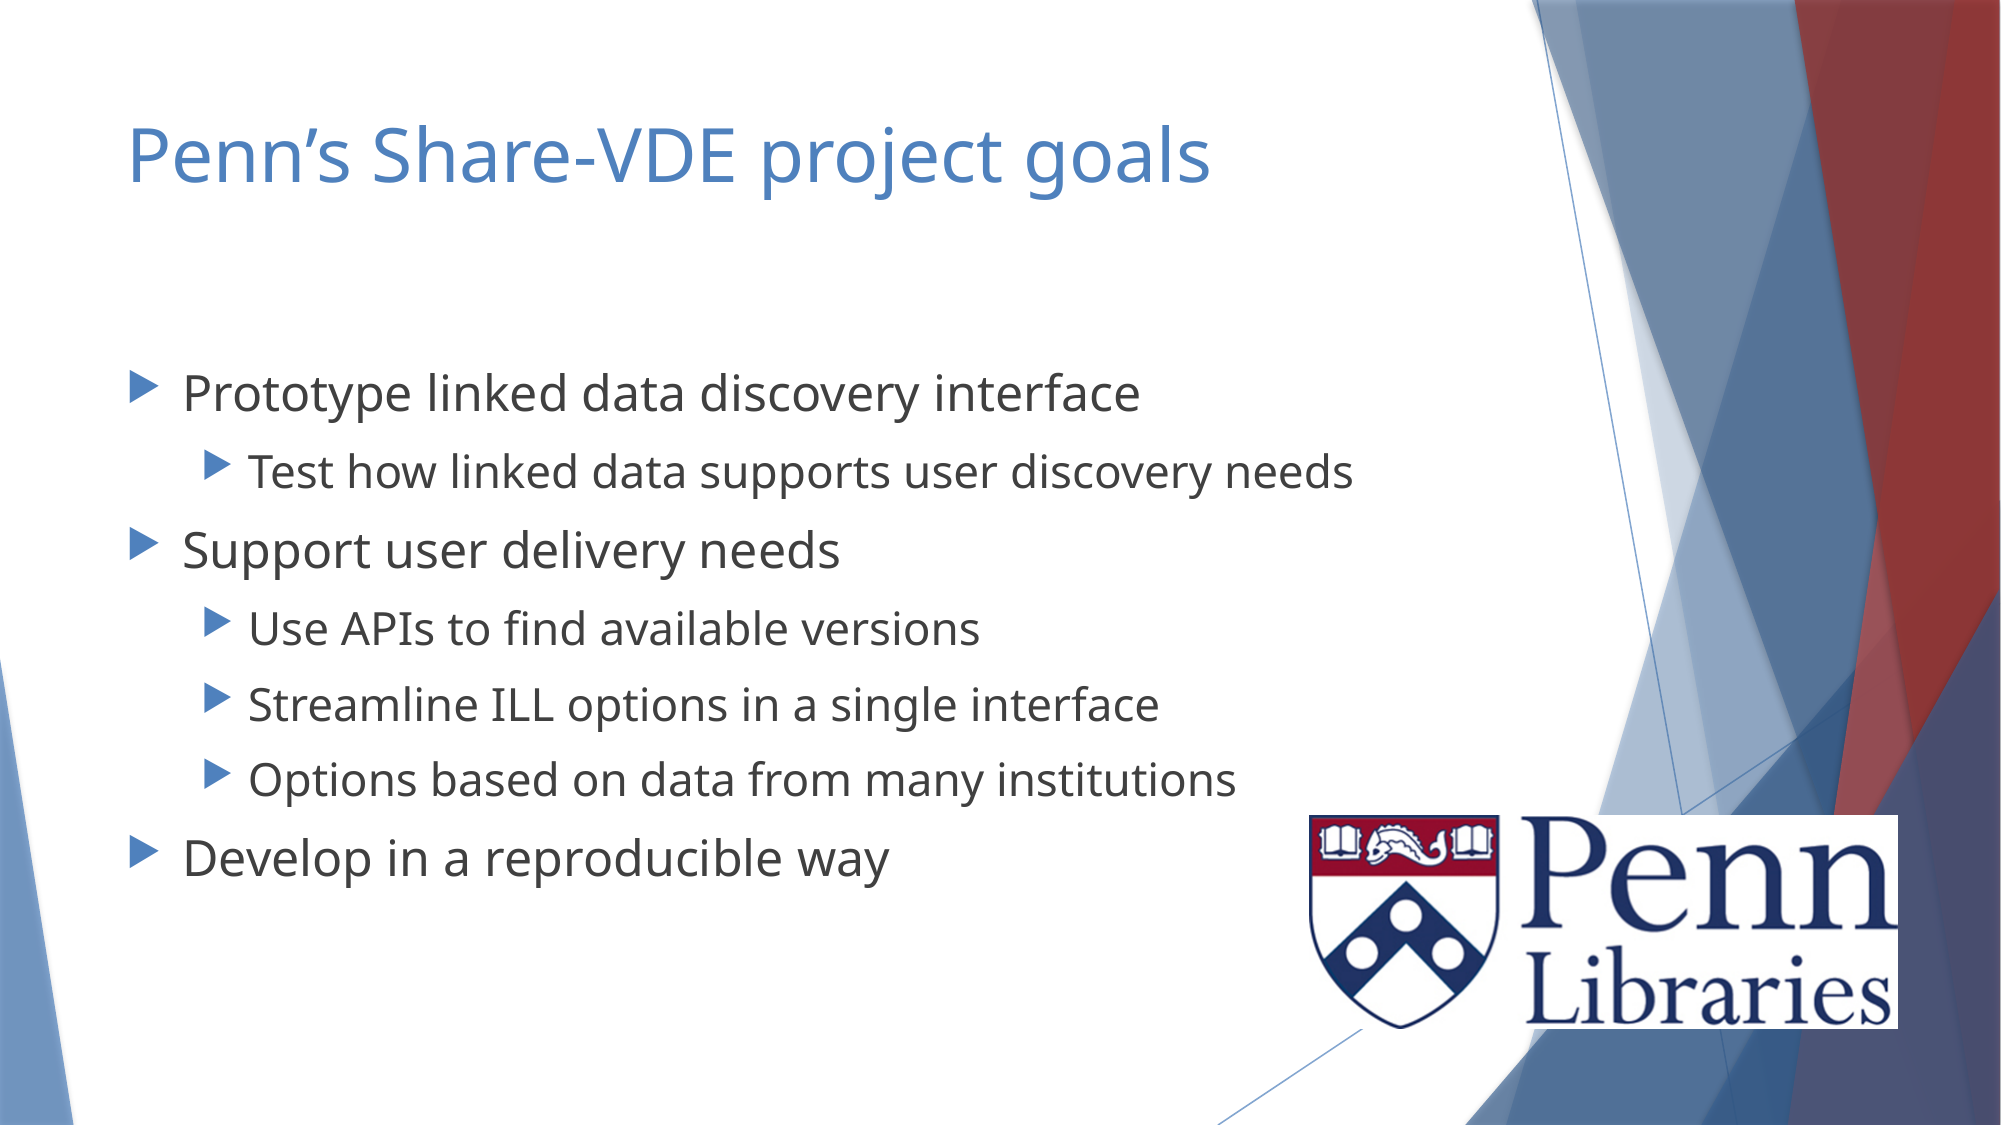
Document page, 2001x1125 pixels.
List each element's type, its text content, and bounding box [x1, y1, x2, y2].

list Prototype linked data discovery interface Test how linked data supports user discovery needs Support user delivery needs Use APIs to find available versions Streamline ILL options in a single interface Options based on data from many institutions Develop in a reproducible way [111, 354, 1522, 992]
picture [1309, 815, 1899, 1030]
title Penn’s Share-VDE project goals [111, 99, 1522, 317]
